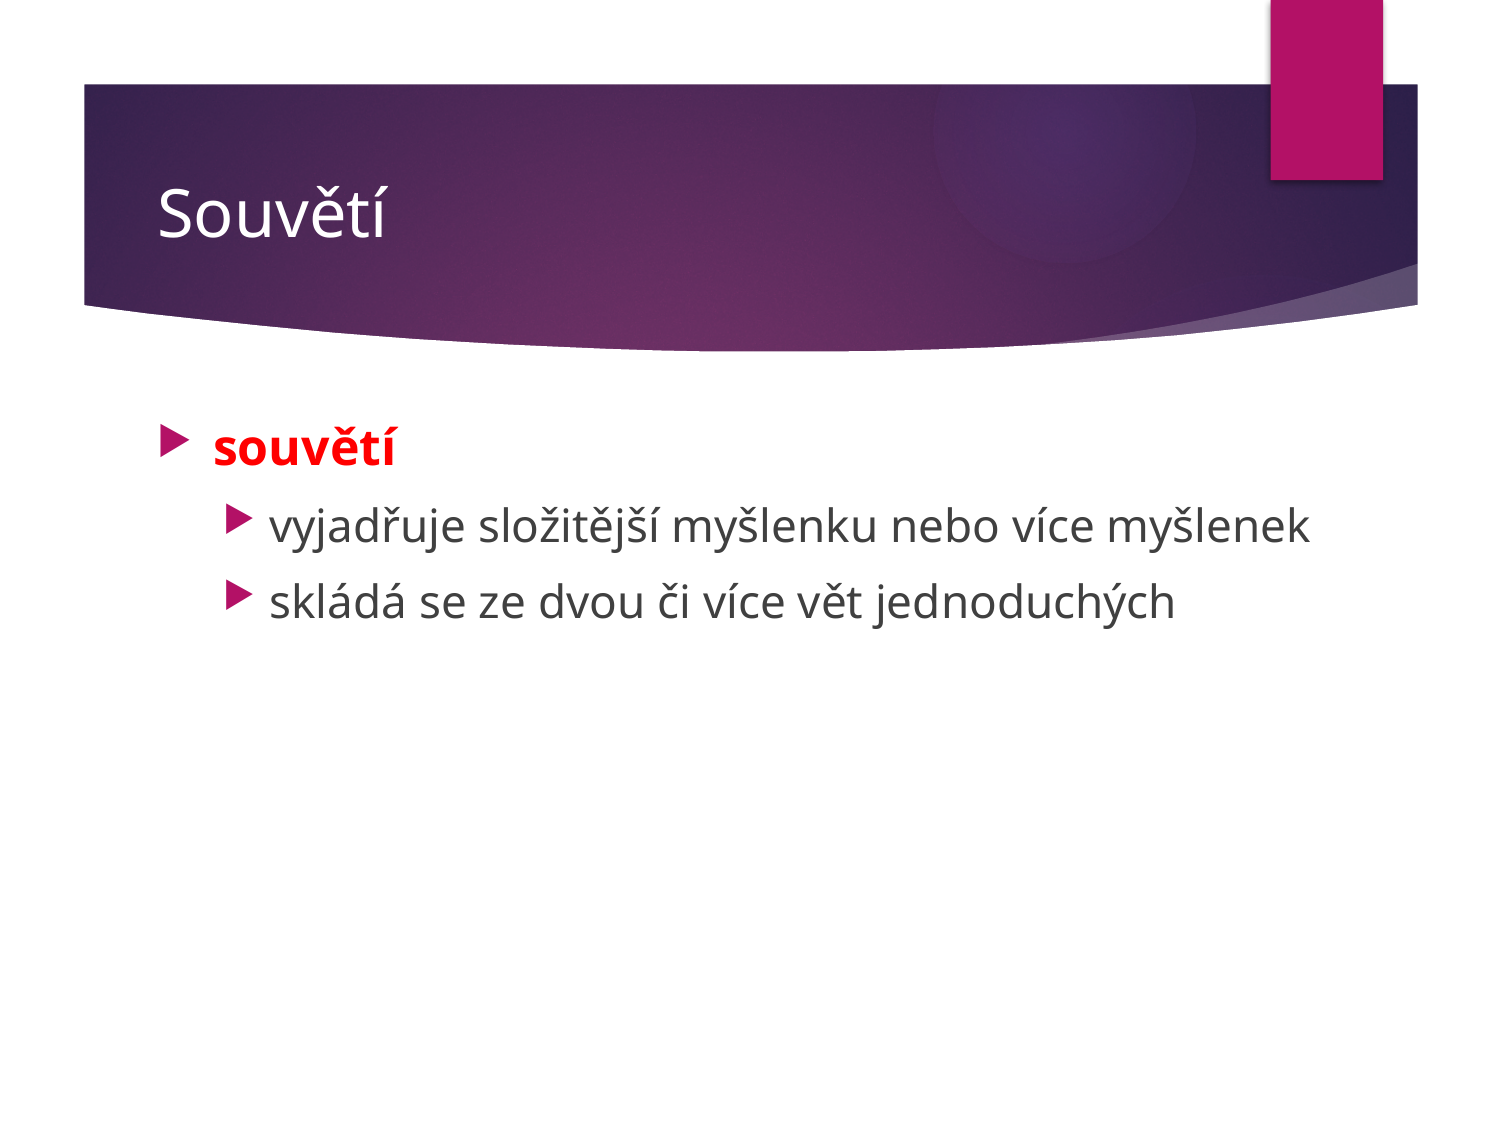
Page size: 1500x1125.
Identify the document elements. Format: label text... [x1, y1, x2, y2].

list souvětí vyjadřuje složitější myšlenku nebo více myšlenek skládá se ze dvou či více vět jednoduchých [141, 408, 1425, 988]
title Souvětí [142, 152, 1183, 269]
